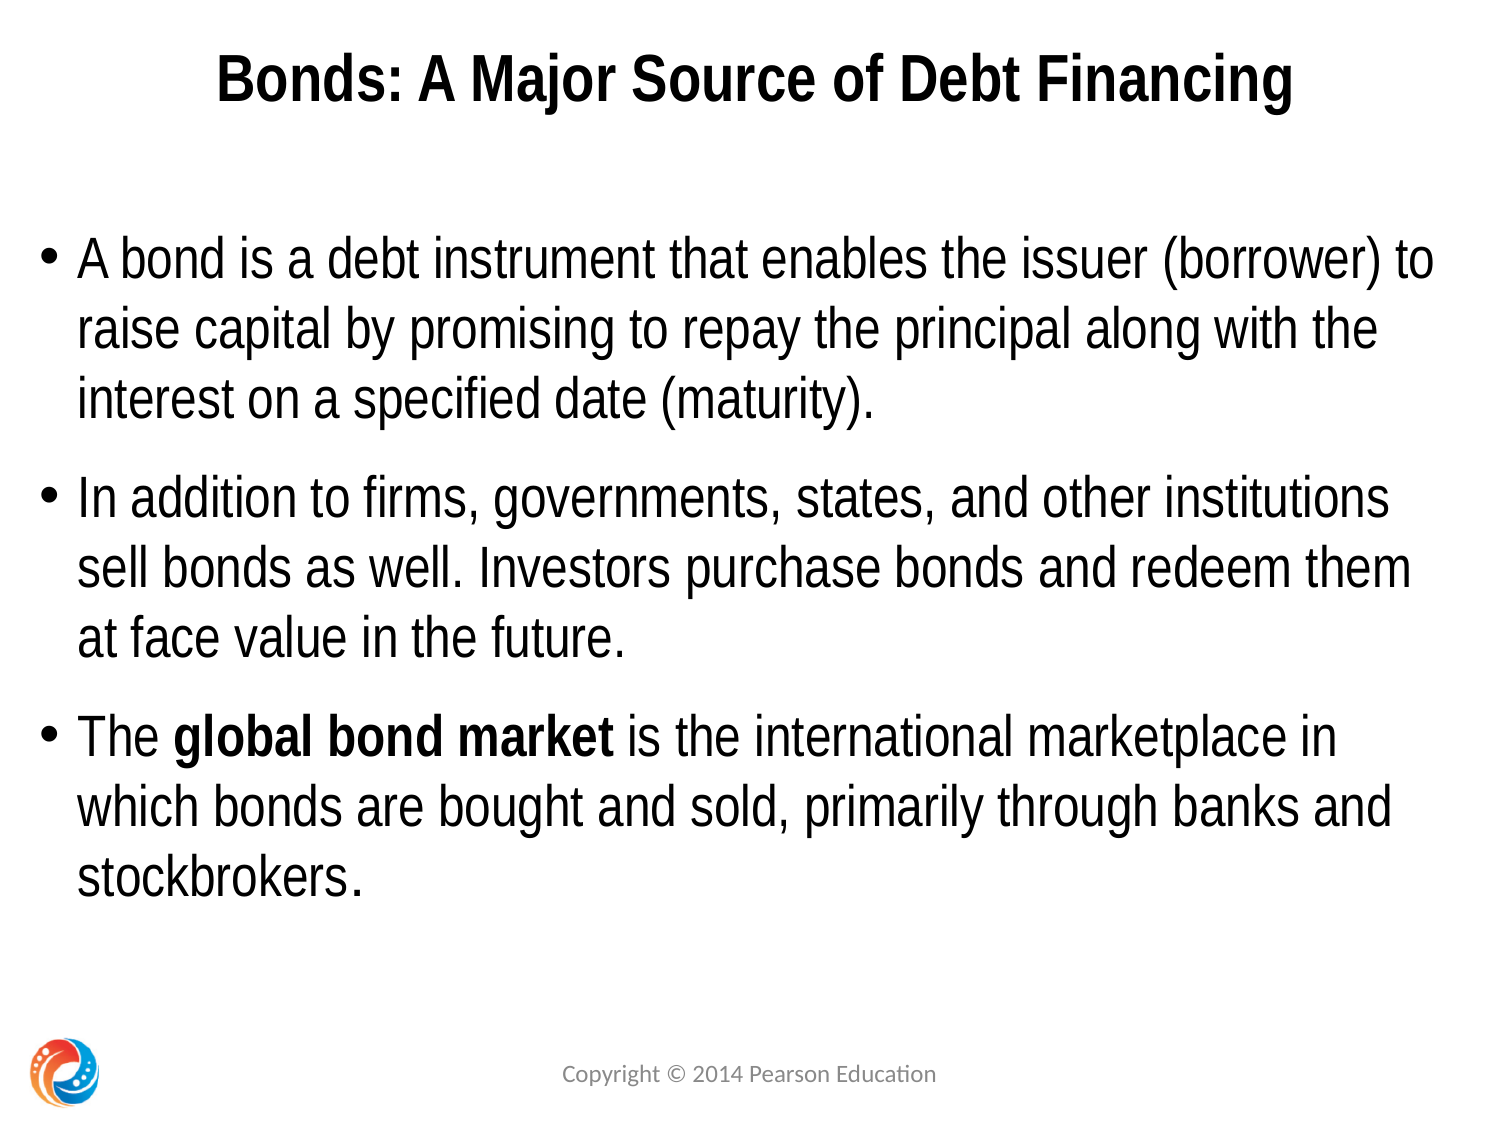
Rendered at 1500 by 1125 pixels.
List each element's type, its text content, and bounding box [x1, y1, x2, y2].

picture [23, 1032, 105, 1111]
footer Copyright © 2014 Pearson Education [512, 1042, 988, 1103]
subtitle A bond is a debt instrument that enables the issuer (borrower) to raise capital by promising to repay the principal along with the interest on a specified date (maturity). In addition to firms, governments, states, and other institutions sell bonds as well. Investors purchase bonds and redeem them at face value in the future. The global bond market is the international marketplace in which bonds are bought and sold, primarily through banks and stockbrokers. [24, 212, 1476, 1038]
title Bonds: A Major Source of Debt Financing [62, 5, 1451, 144]
